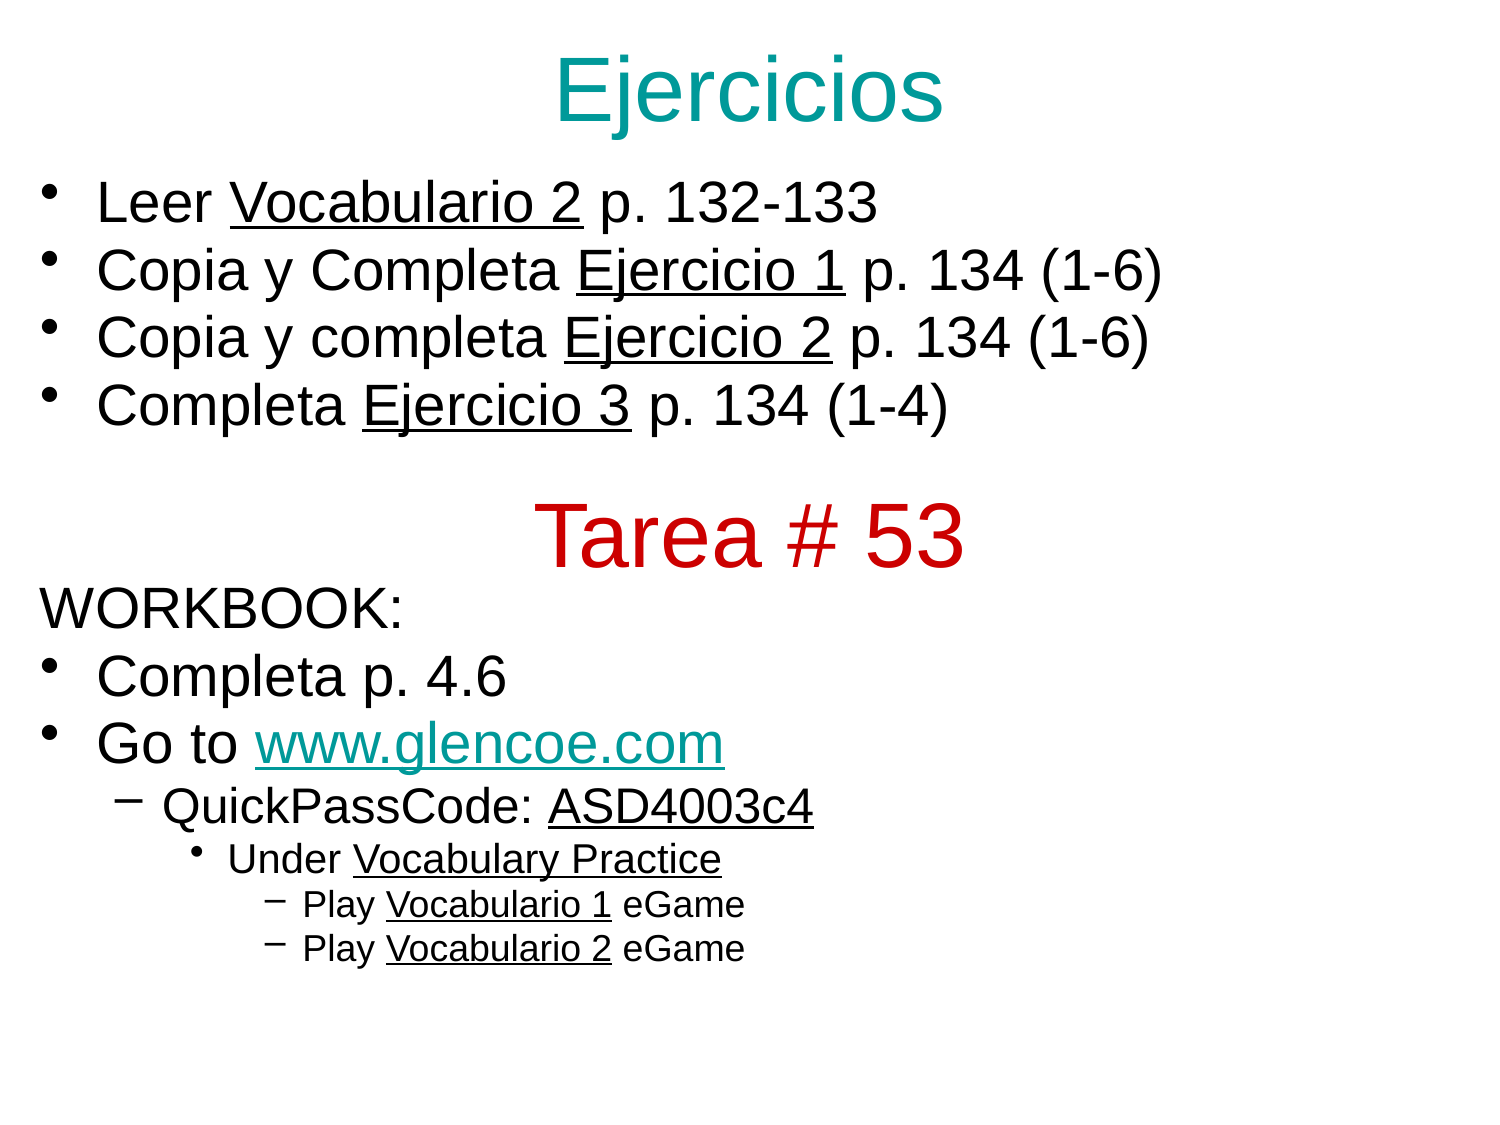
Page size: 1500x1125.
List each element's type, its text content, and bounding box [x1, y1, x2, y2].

text_box Tarea # 53 [74, 437, 1425, 625]
title Ejercicios [75, 12, 1425, 158]
list Leer Vocabulario 2 p. 132-133 Copia y Completa Ejercicio 1 p. 134 (1-6) Copia y completa Ejercicio 2 p. 134 (1-6) Completa Ejercicio 3 p. 134 (1-4) WORKBOOK: Completa p. 4.6 Go to www.glencoe.com QuickPassCode: ASD4003c4 Under Vocabulary Practice Play Vocabulario 1 eGame Play Vocabulario 2 eGame [24, 170, 1450, 1125]
